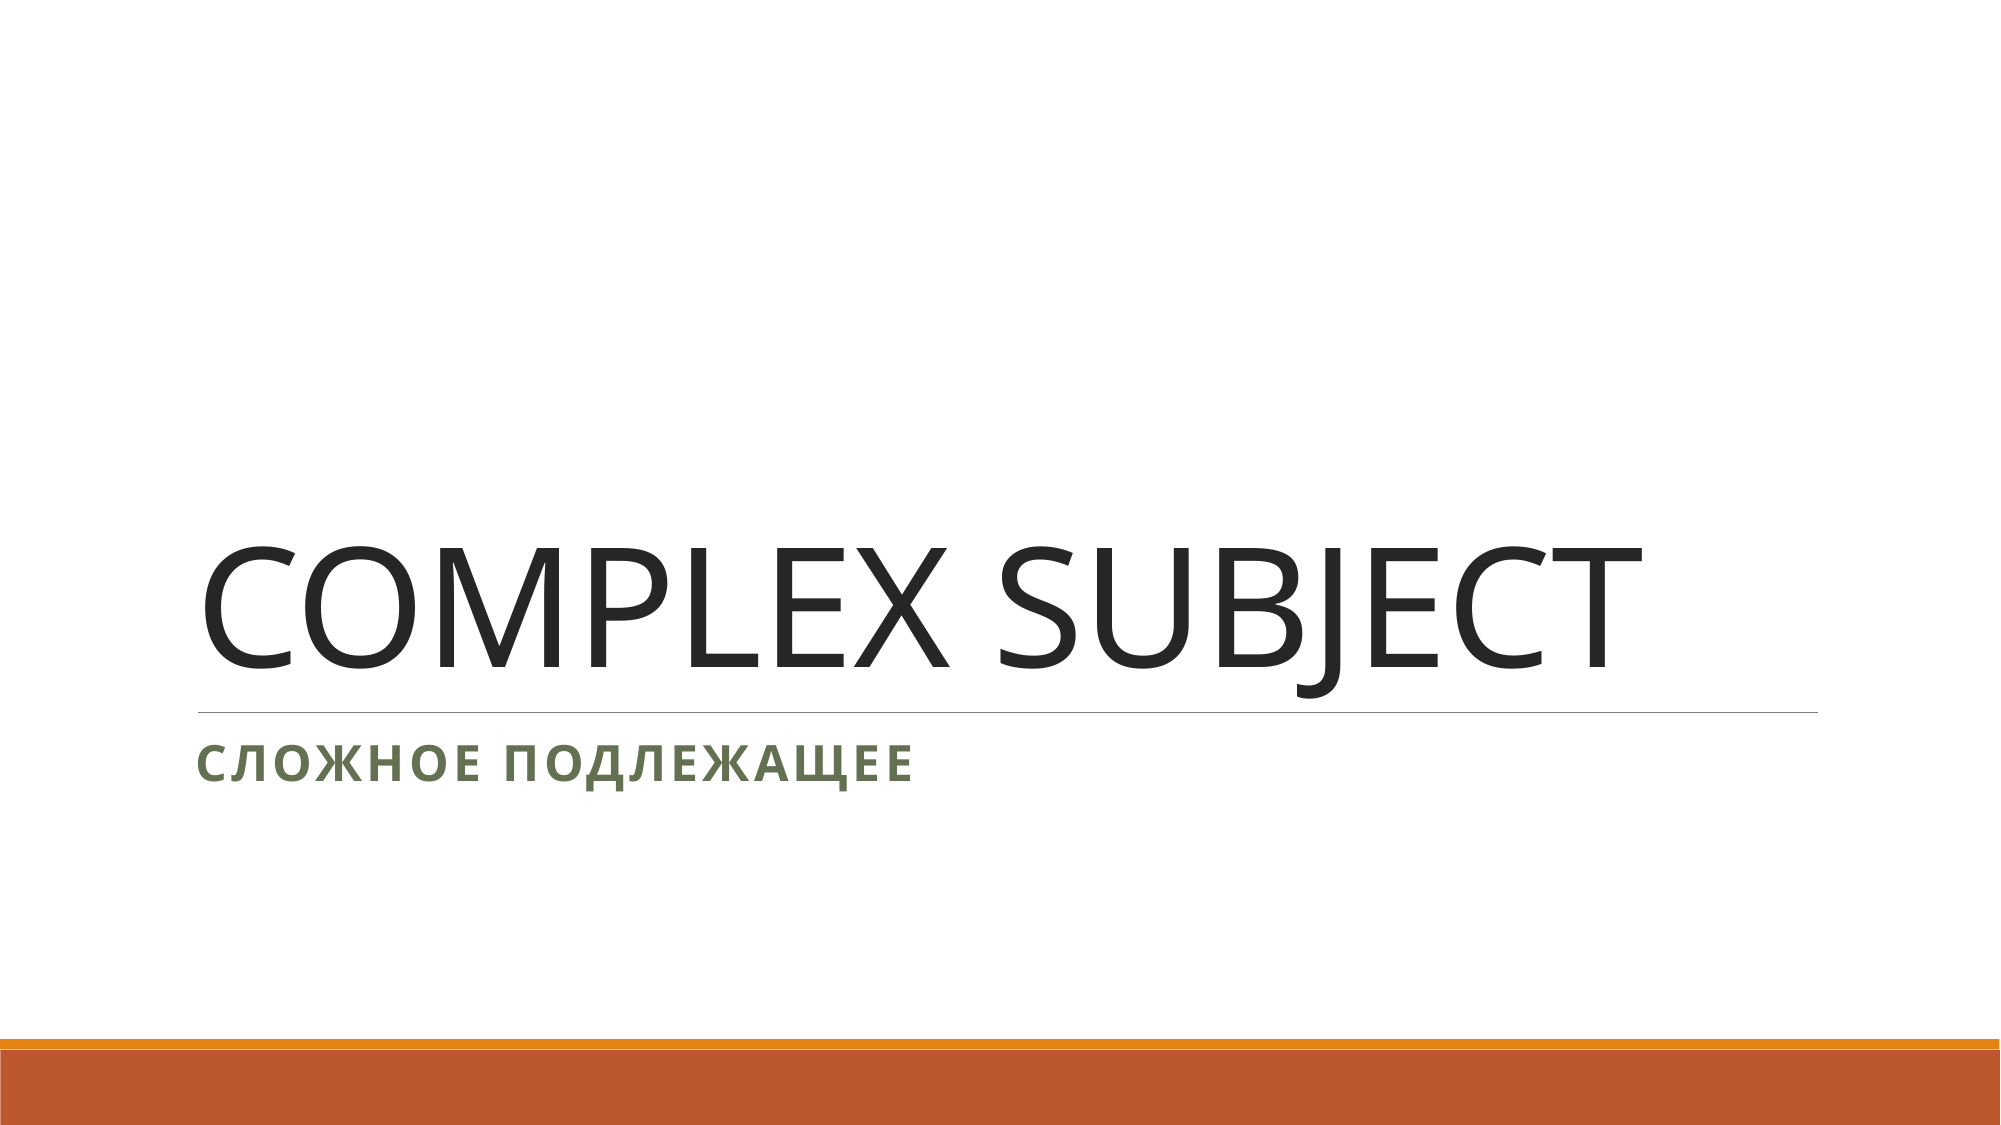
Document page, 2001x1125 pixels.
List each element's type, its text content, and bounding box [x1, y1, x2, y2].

title COMPLEX SUBJECT [180, 124, 1830, 710]
subtitle Сложное подлежащее [180, 730, 1831, 919]
